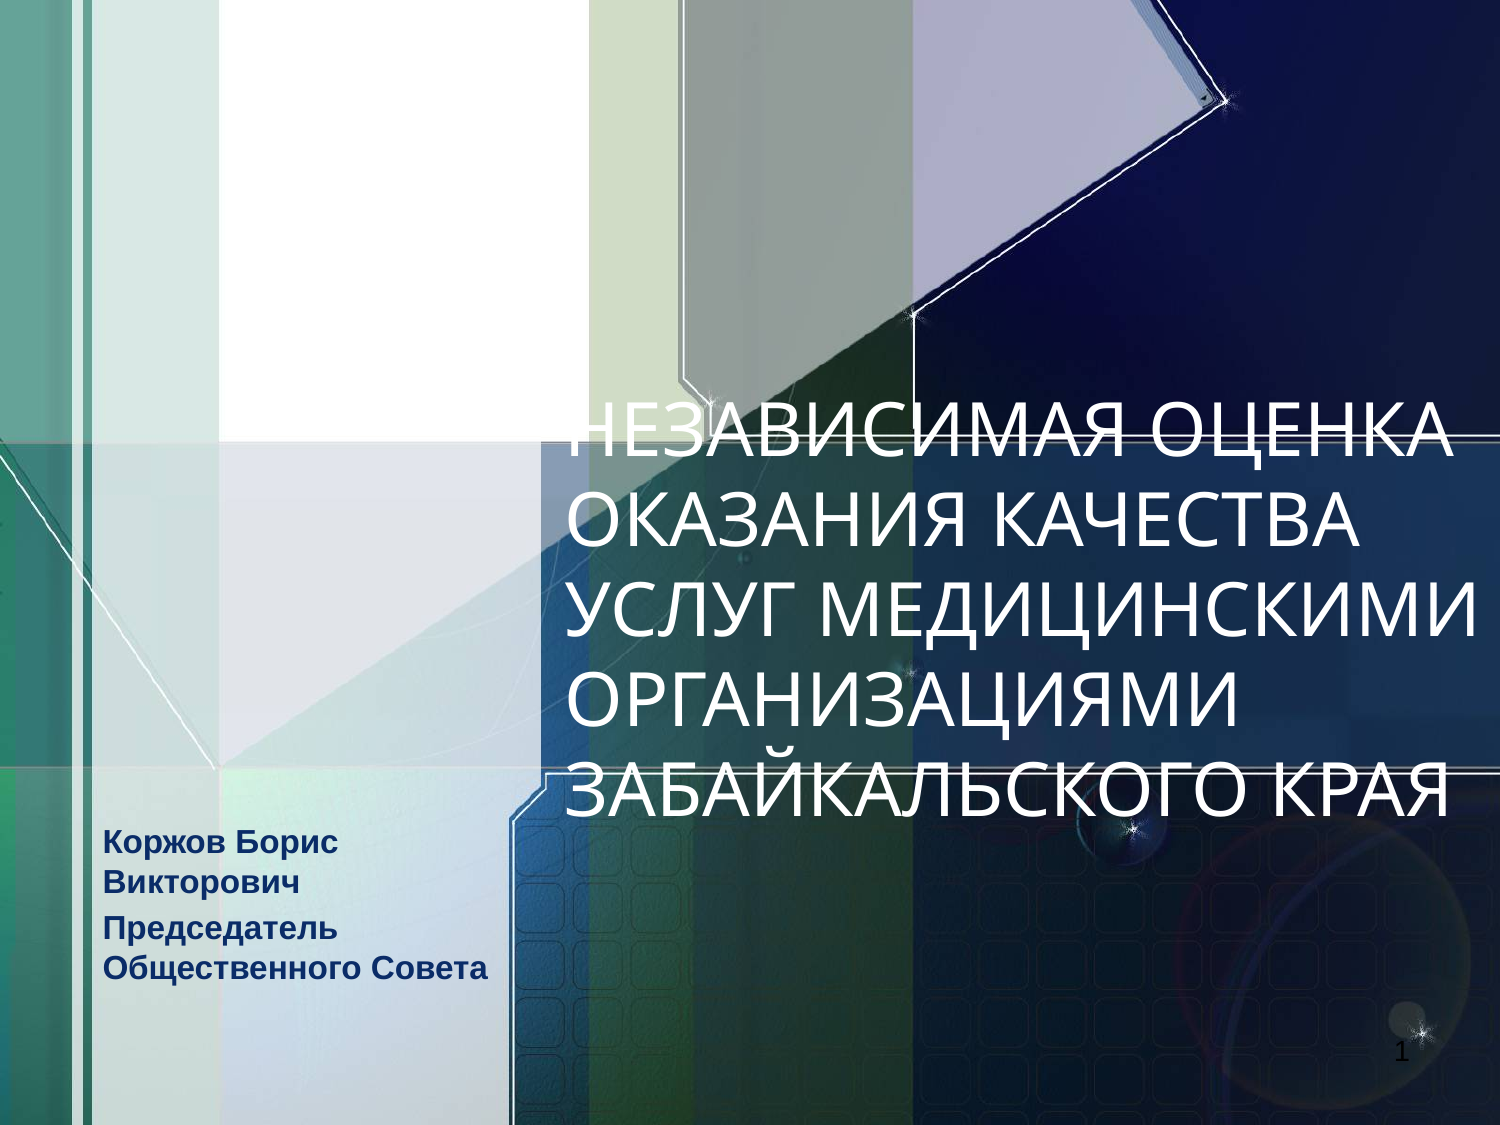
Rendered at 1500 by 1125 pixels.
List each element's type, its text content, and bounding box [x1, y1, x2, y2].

picture [0, 0, 1500, 1125]
subtitle Коржов Борис Викторович Председатель Общественного Совета [87, 812, 513, 1025]
title НЕЗАВИСИМАЯ ОЦЕНКА ОКАЗАНИЯ КАЧЕСТВА УСЛУГ МЕДИЦИНСКИМИ ОРГАНИЗАЦИЯМИ ЗАБАЙКАЛЬСКОГО КРАЯ [549, 450, 1500, 763]
slide_number 1 [1074, 1024, 1425, 1103]
